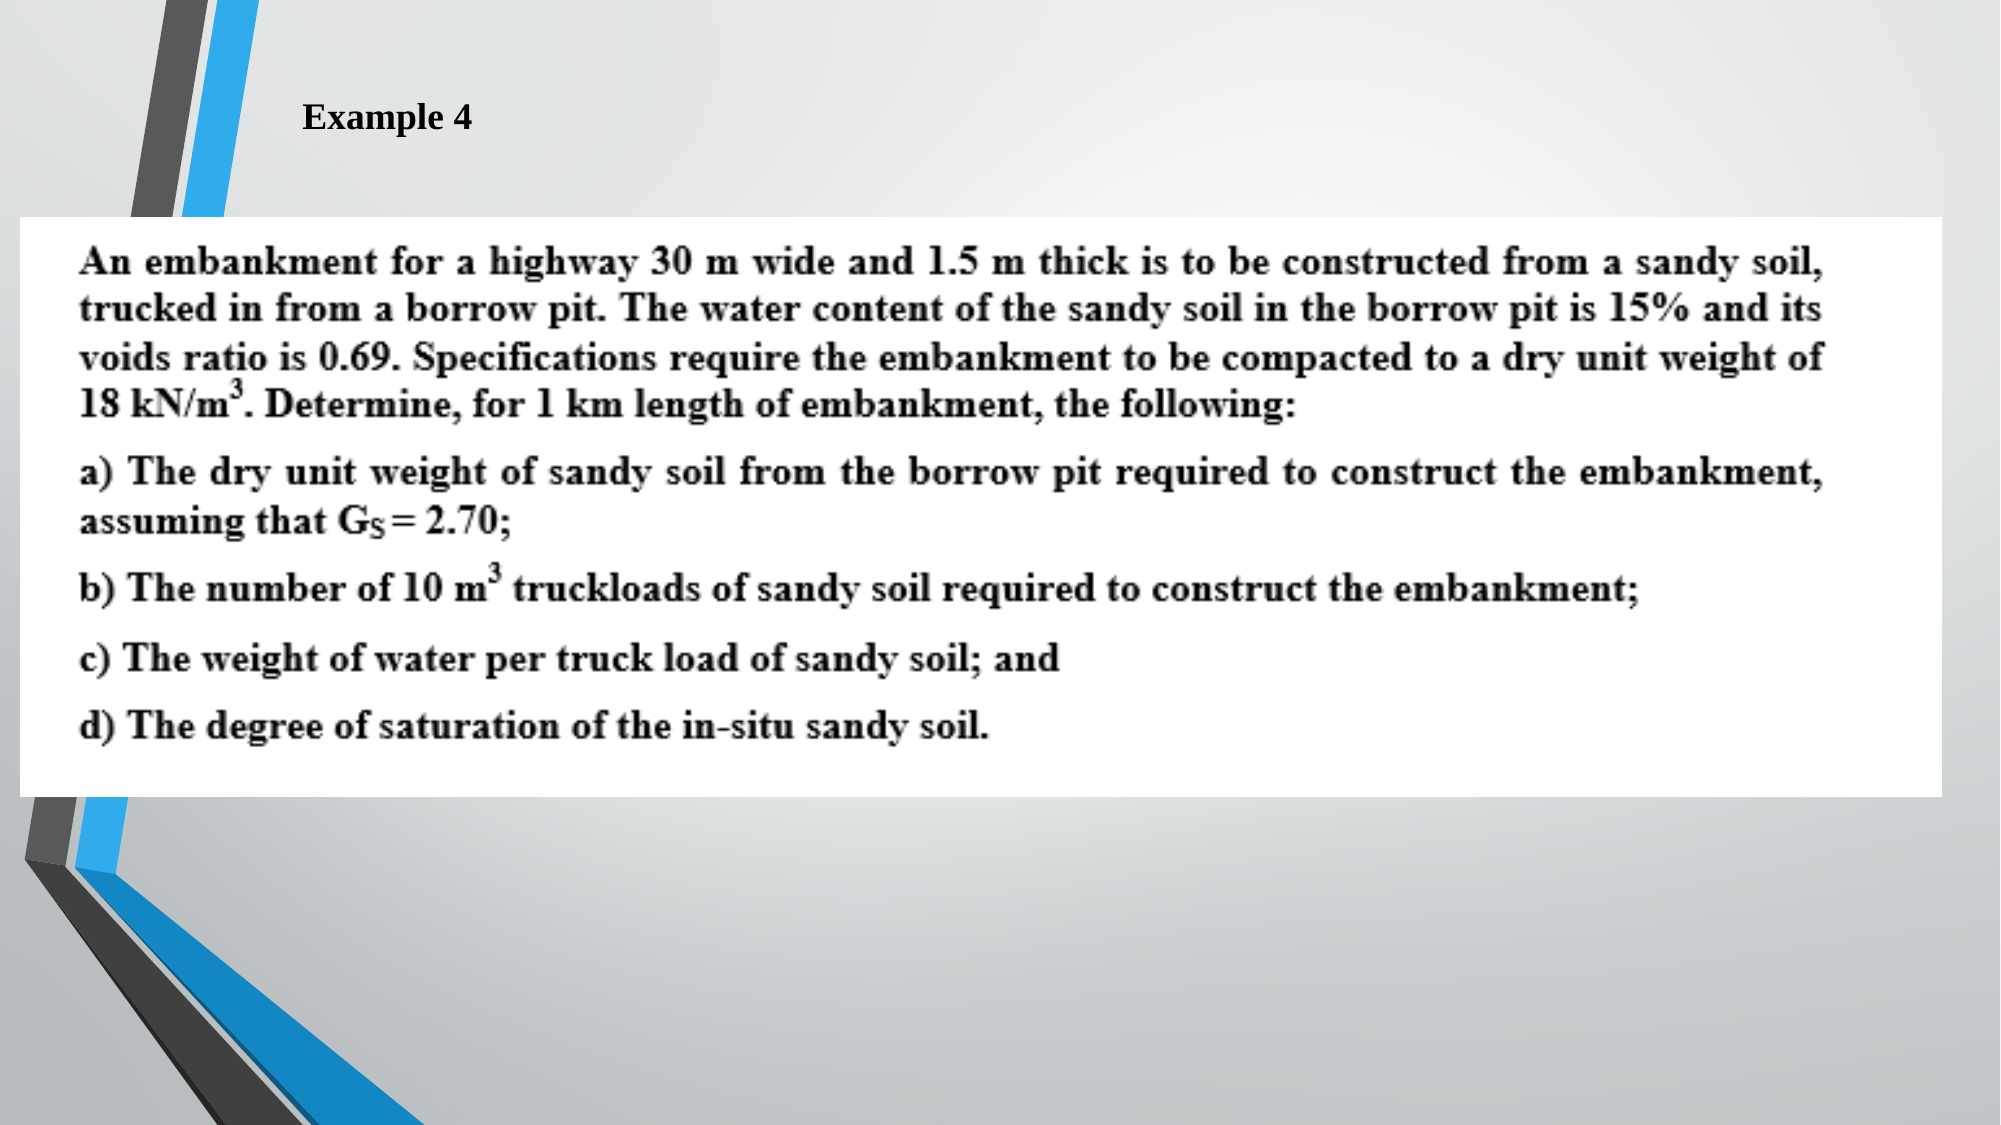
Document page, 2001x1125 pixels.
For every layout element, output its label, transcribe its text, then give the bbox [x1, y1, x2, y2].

text_box Example 4 [287, 85, 513, 145]
picture [19, 216, 1943, 798]
